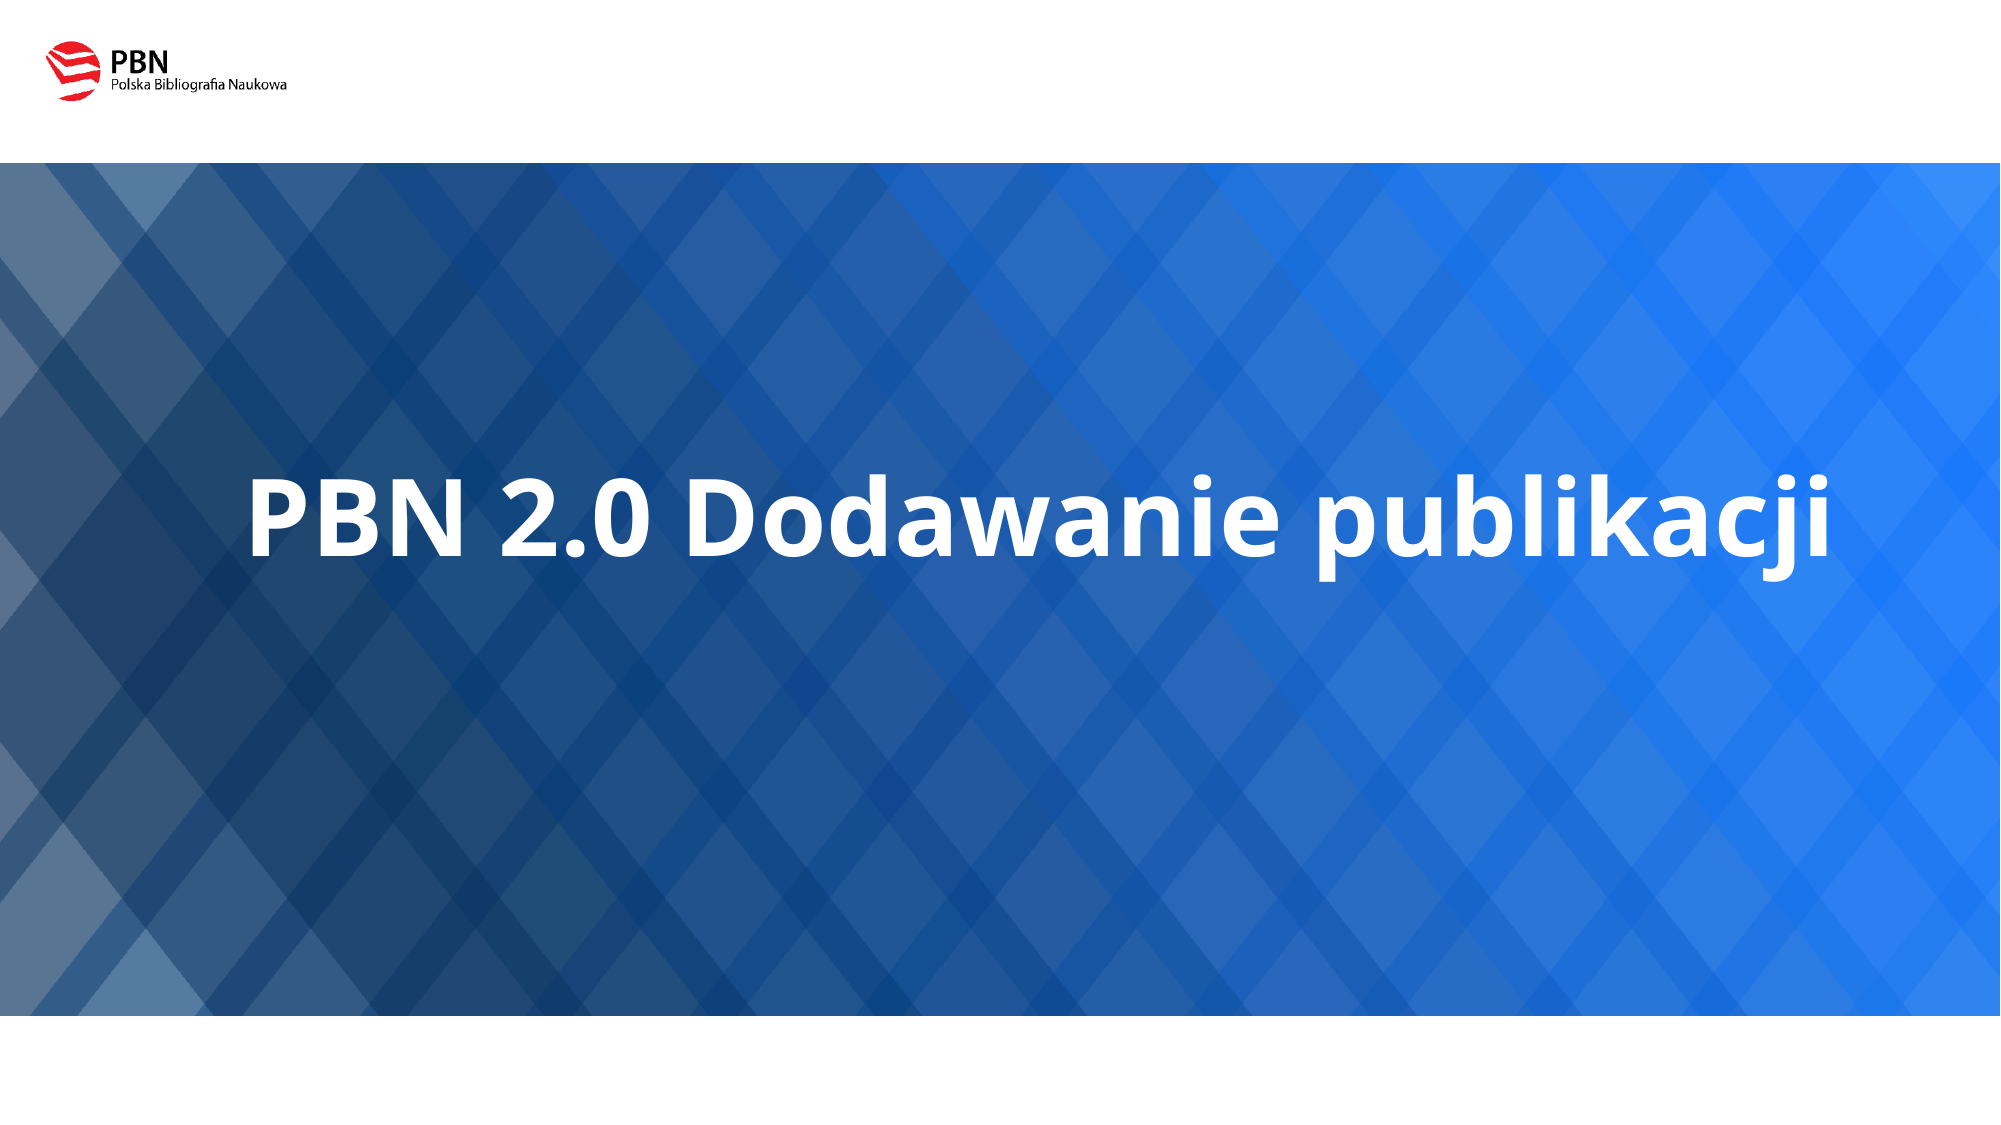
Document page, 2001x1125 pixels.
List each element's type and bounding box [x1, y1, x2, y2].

picture [44, 39, 289, 105]
picture [0, 162, 2000, 1016]
